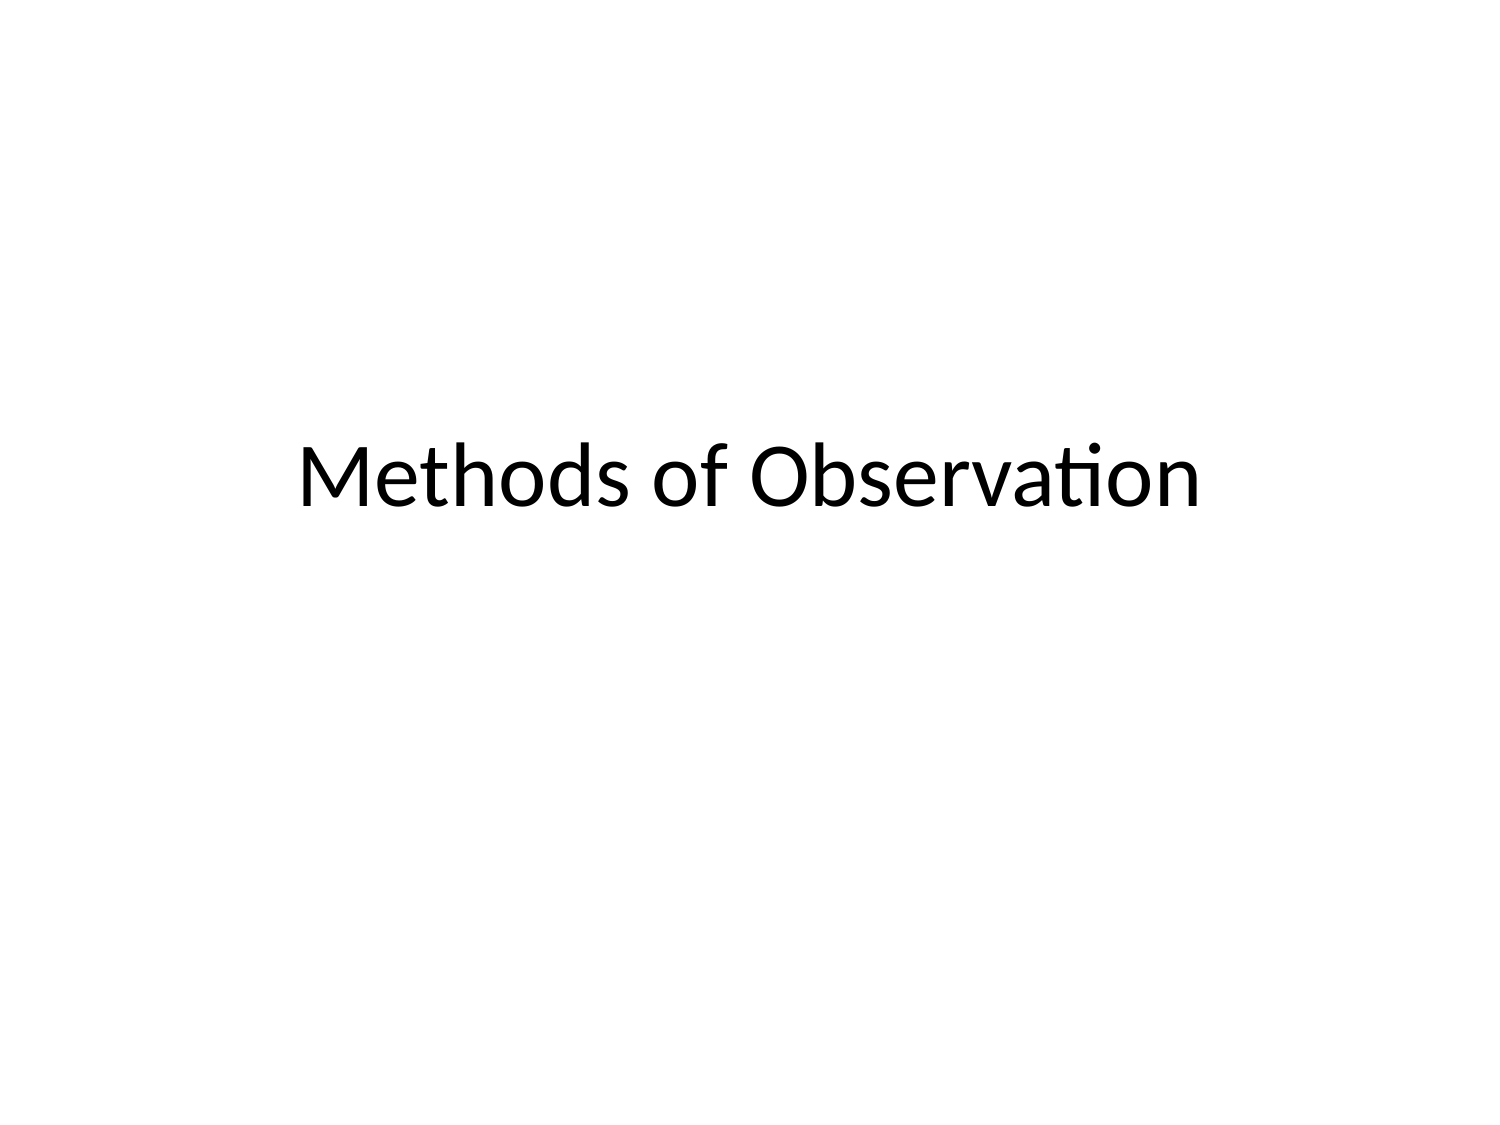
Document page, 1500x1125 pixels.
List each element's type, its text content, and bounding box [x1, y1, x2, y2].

title Methods of Observation [112, 349, 1388, 591]
